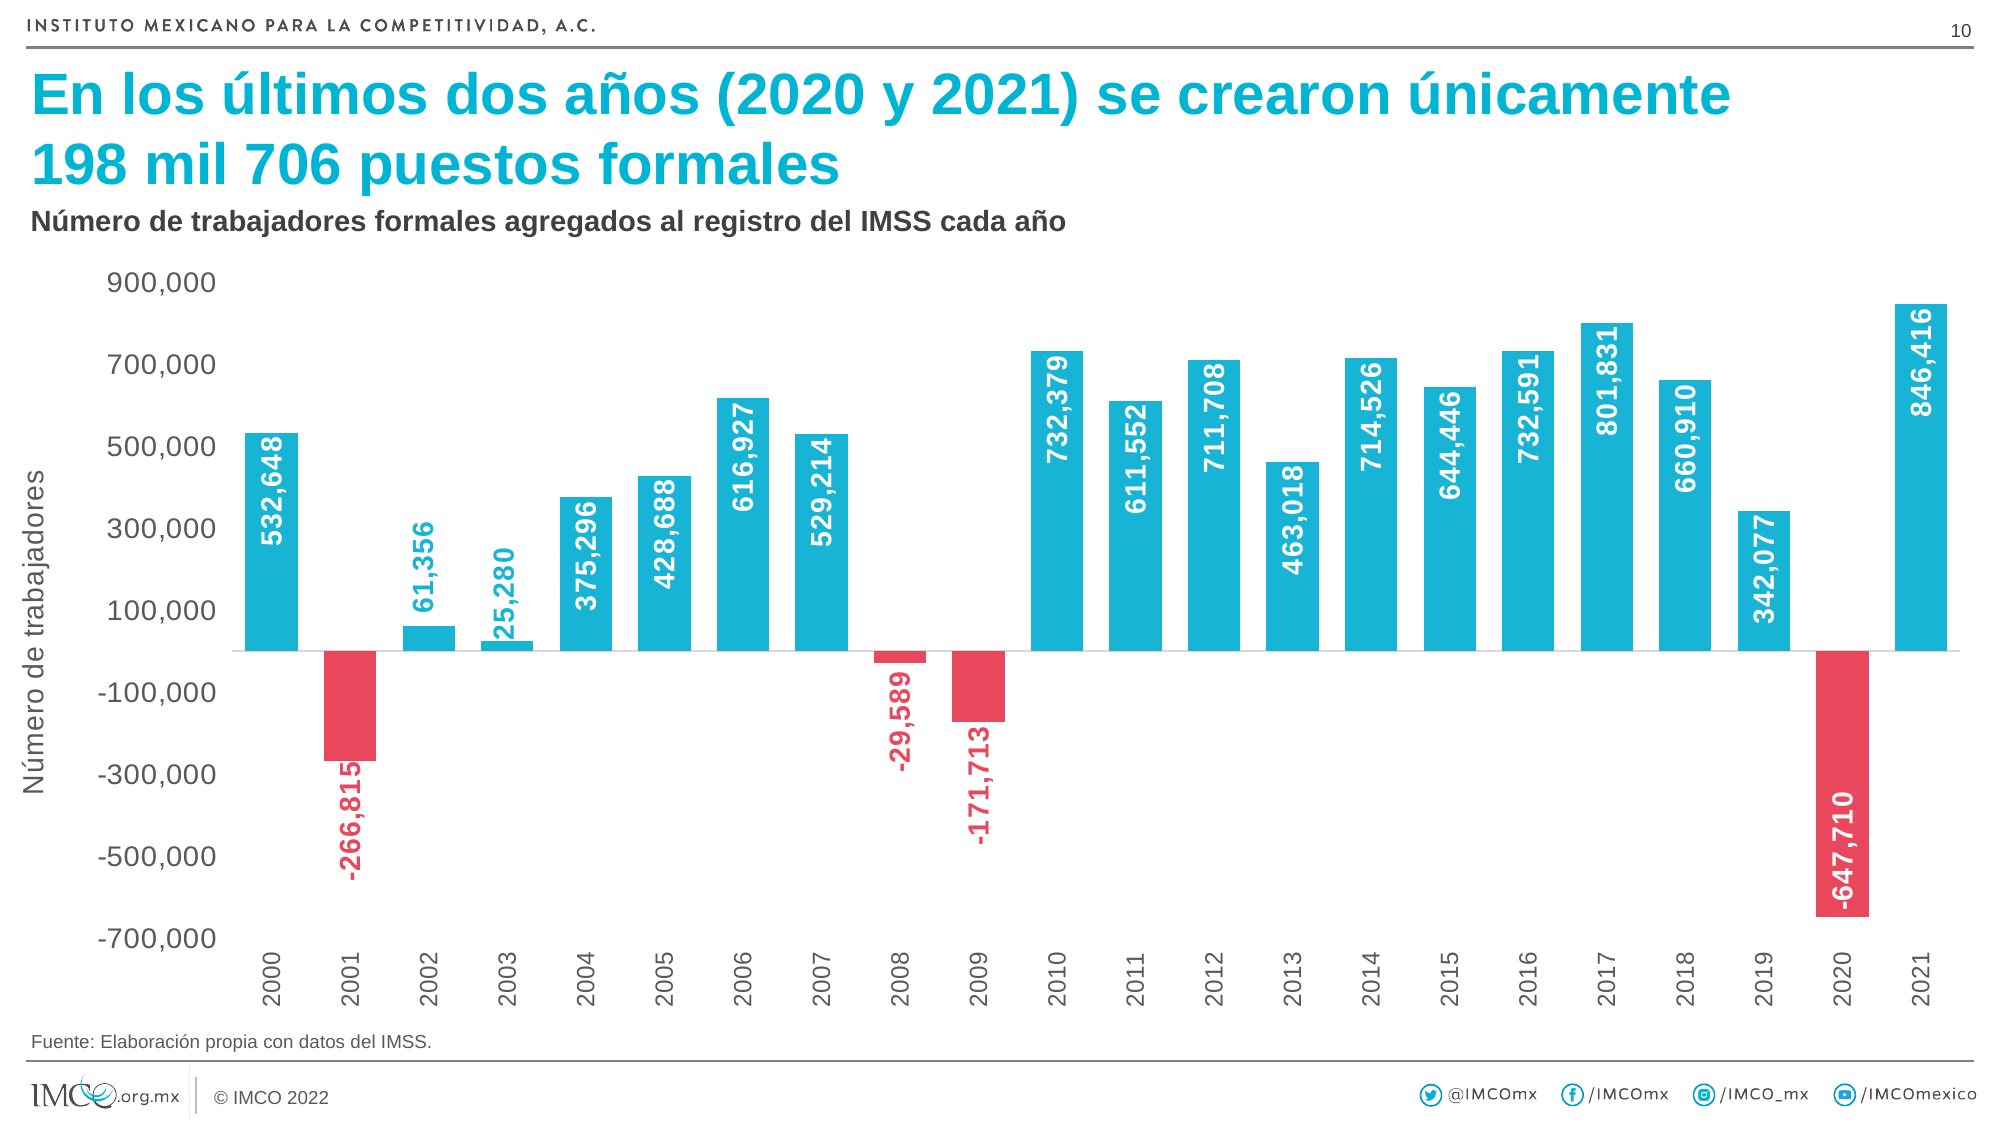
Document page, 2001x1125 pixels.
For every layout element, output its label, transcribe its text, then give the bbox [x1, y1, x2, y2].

list Fuente: Elaboración propia con datos del IMSS. [15, 1019, 1965, 1060]
slide_number 9 [1536, 10, 1987, 71]
text_box Número de trabajadores formales agregados al registro del IMSS cada año [15, 195, 1872, 245]
title En los últimos dos años (2020 y 2021) se crearon únicamente 198 mil 706 puestos formales [16, 50, 1916, 204]
chart [7, 266, 1968, 1008]
picture [19, 1060, 190, 1120]
picture [20, 10, 602, 42]
picture [1406, 1055, 1988, 1125]
